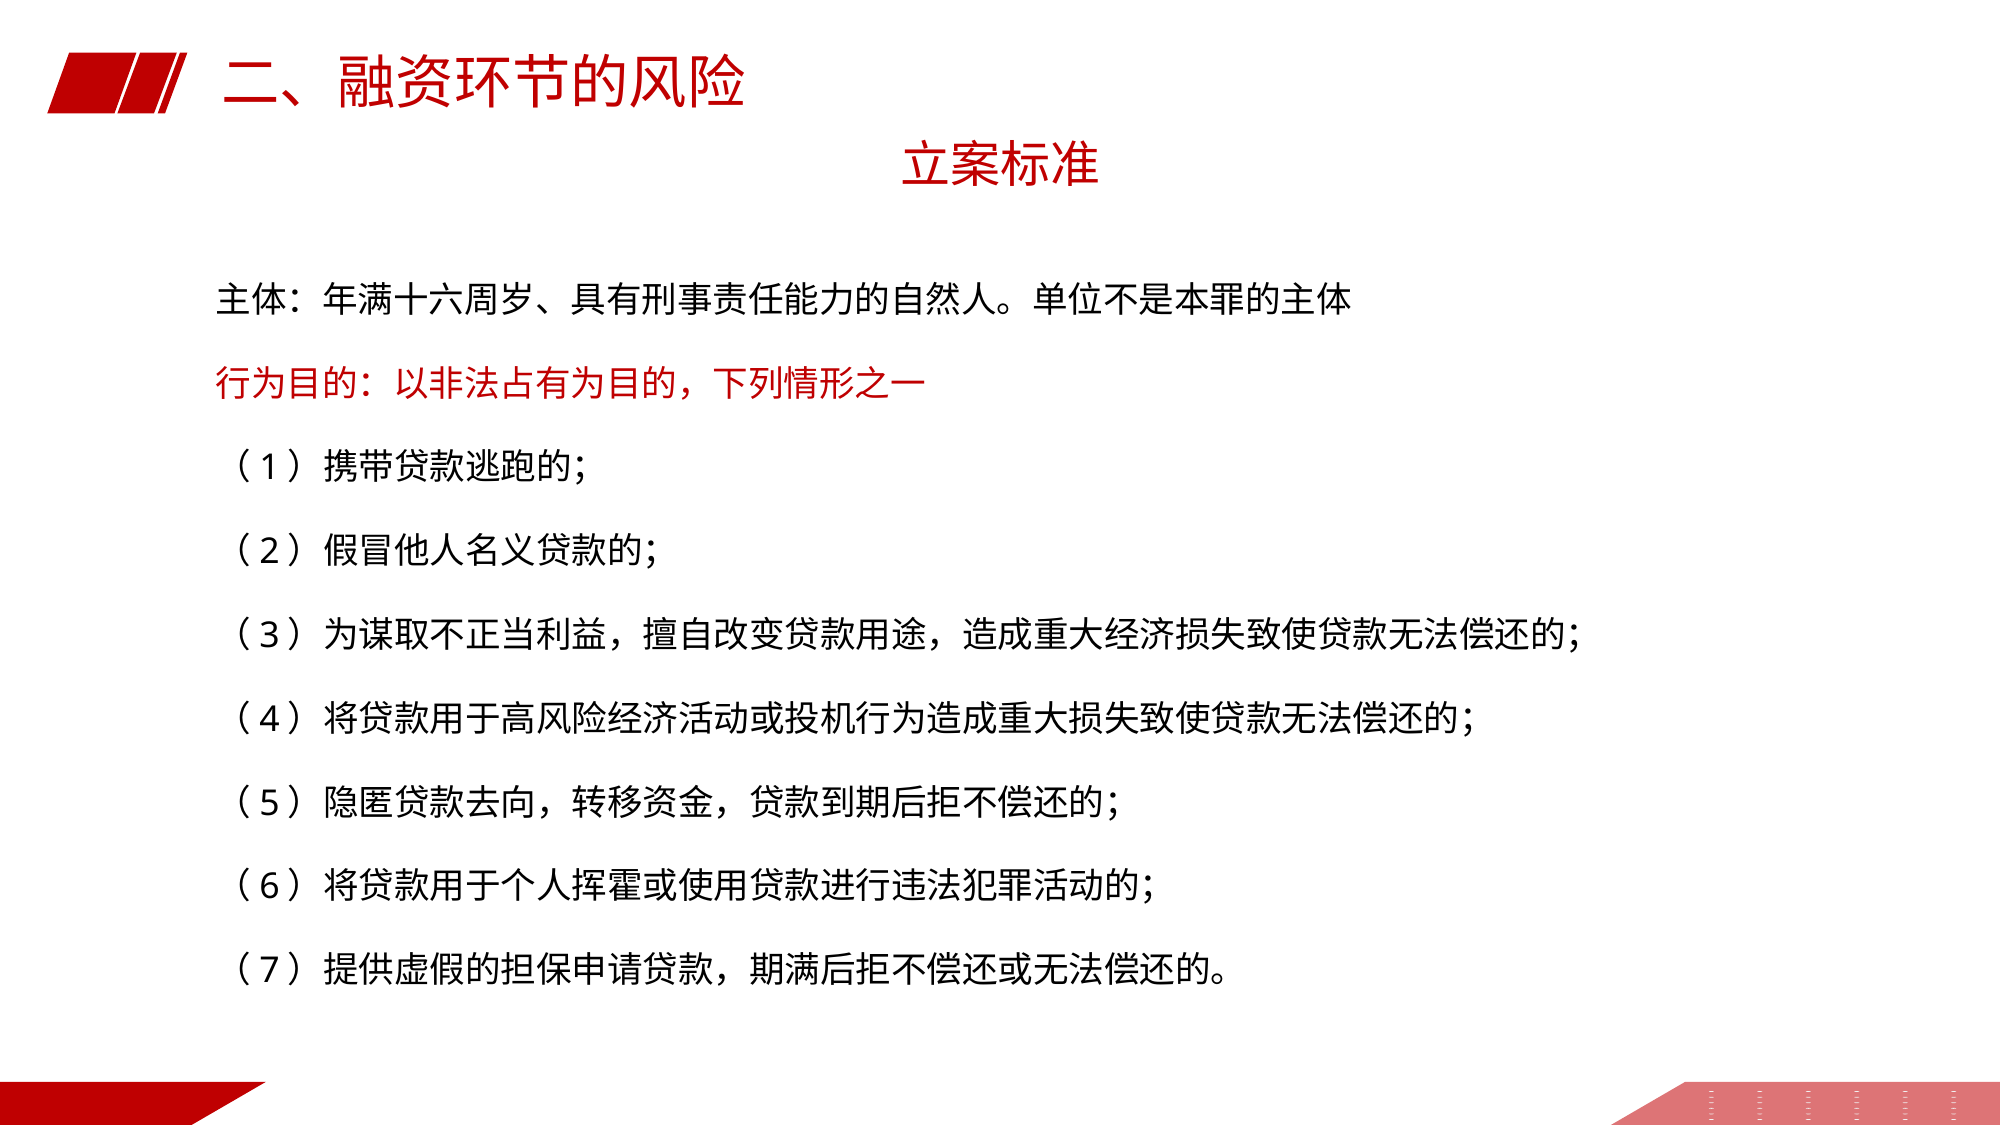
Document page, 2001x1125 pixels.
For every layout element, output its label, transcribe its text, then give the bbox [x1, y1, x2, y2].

text_box 二、融资环节的风险 [206, 51, 887, 118]
title 立案标准 [809, 112, 1191, 221]
list 主体：年满十六周岁、具有刑事责任能力的自然人。单位不是本罪的主体 行为目的：以非法占有为目的，下列情形之一 （1）携带贷款逃跑的； （2）假冒他人名义贷款的； （3）为谋取不正当利益，擅自改变贷款用途，造成重大经济损失致使贷款无法偿还的； （4）将贷款用于高风险经济活动或投机行为造成重大损失致使贷款无法偿还的； （5）隐匿贷款去向，转移资金，贷款到期后拒不偿还的； （6）将贷款用于个人挥霍或使用贷款进行违法犯罪活动的； （7）提供虚假的担保申请贷款，期满后拒不偿还或无法偿还的。 [200, 247, 1799, 998]
